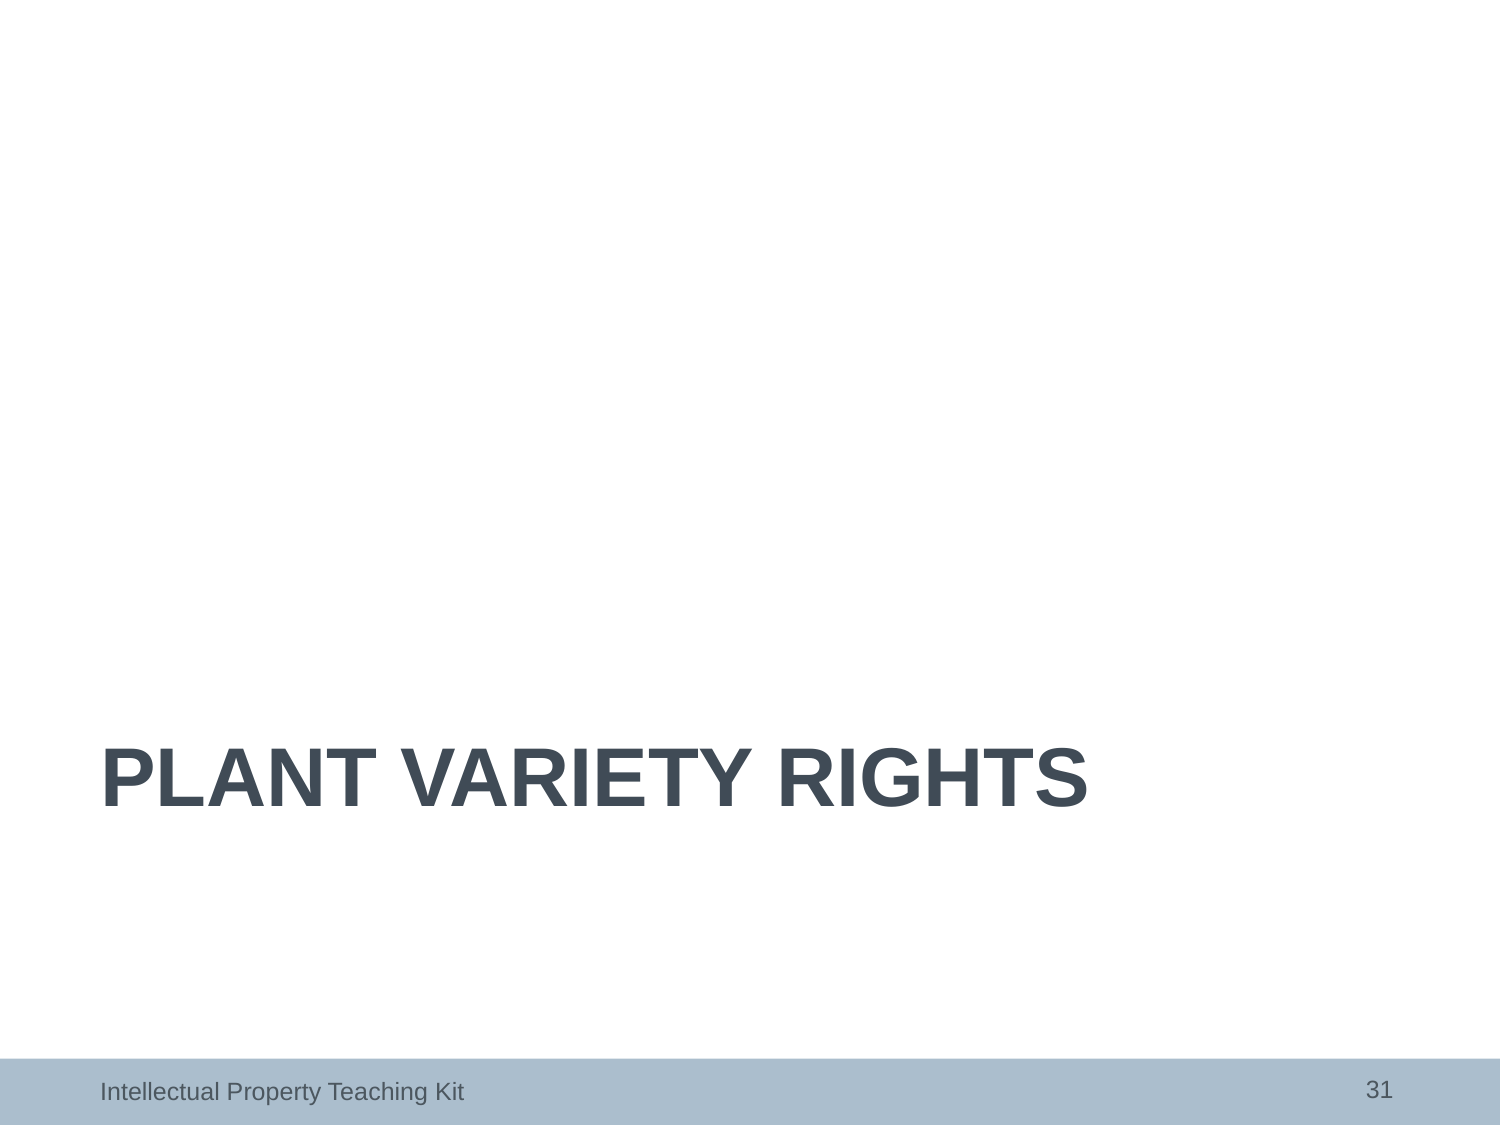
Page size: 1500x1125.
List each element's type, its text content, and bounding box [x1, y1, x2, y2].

title Plant variety rights [100, 722, 1394, 947]
footer Intellectual Property Teaching Kit [100, 1074, 988, 1125]
text_box 31 [1269, 1070, 1394, 1106]
